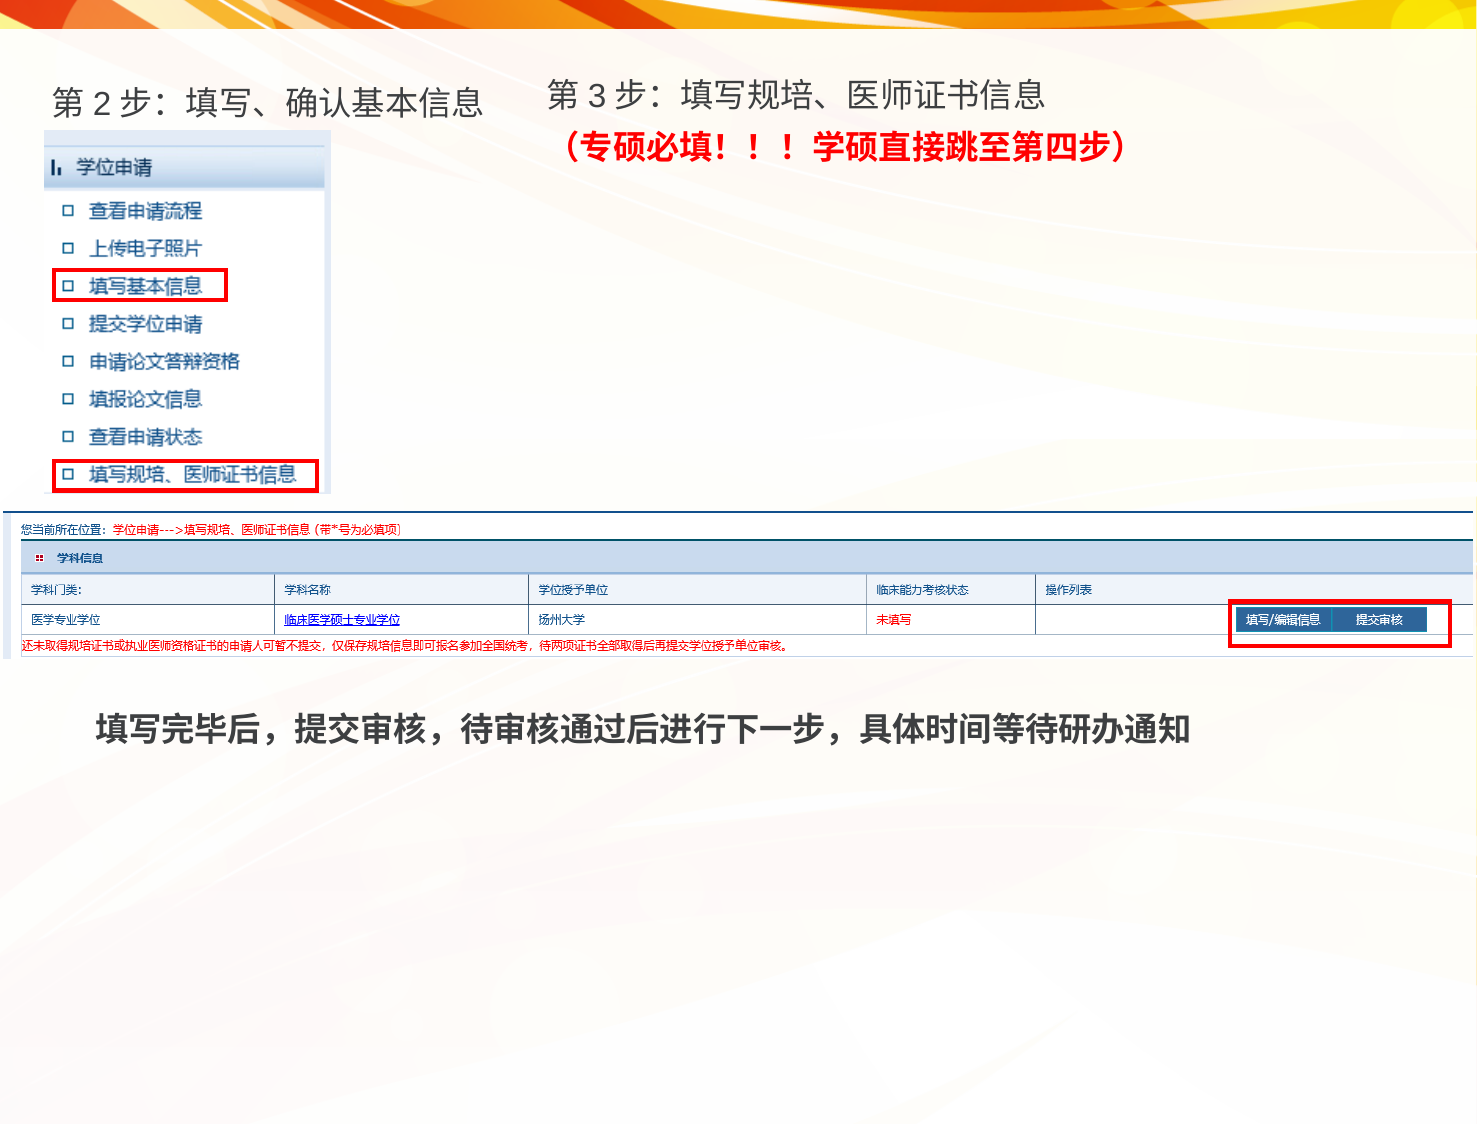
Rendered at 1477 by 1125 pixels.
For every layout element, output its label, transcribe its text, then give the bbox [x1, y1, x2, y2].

picture [0, 0, 1477, 29]
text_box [44, 130, 330, 494]
text_box 填写完毕后，提交审核，待审核通过后进行下一步，具体时间等待研办通知 [80, 680, 1208, 756]
text_box 第3步：填写规培、医师证书信息 （专硕必填！！！学硕直接跳至第四步） [531, 55, 1161, 174]
picture [3, 511, 1473, 660]
text_box 第2步：填写、确认基本信息 [36, 55, 500, 130]
